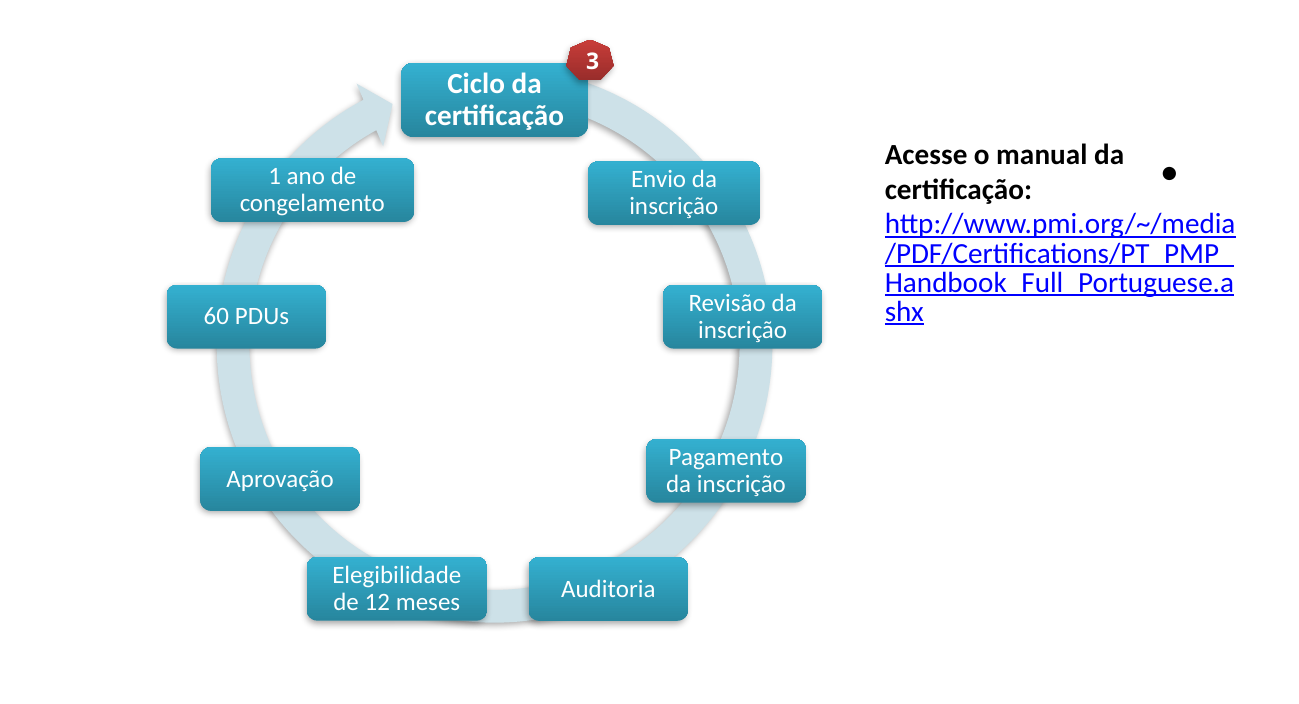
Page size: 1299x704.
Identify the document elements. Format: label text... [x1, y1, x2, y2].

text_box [166, 49, 823, 641]
text_box • [1145, 139, 1216, 200]
text_box 3 [572, 39, 608, 47]
text_box Acesse o manual da certificação: http://www.pmi.org/~/media/PDF/Certifications/PT_PMP_Handbook_Full_Portuguese.ashx [873, 129, 1252, 366]
